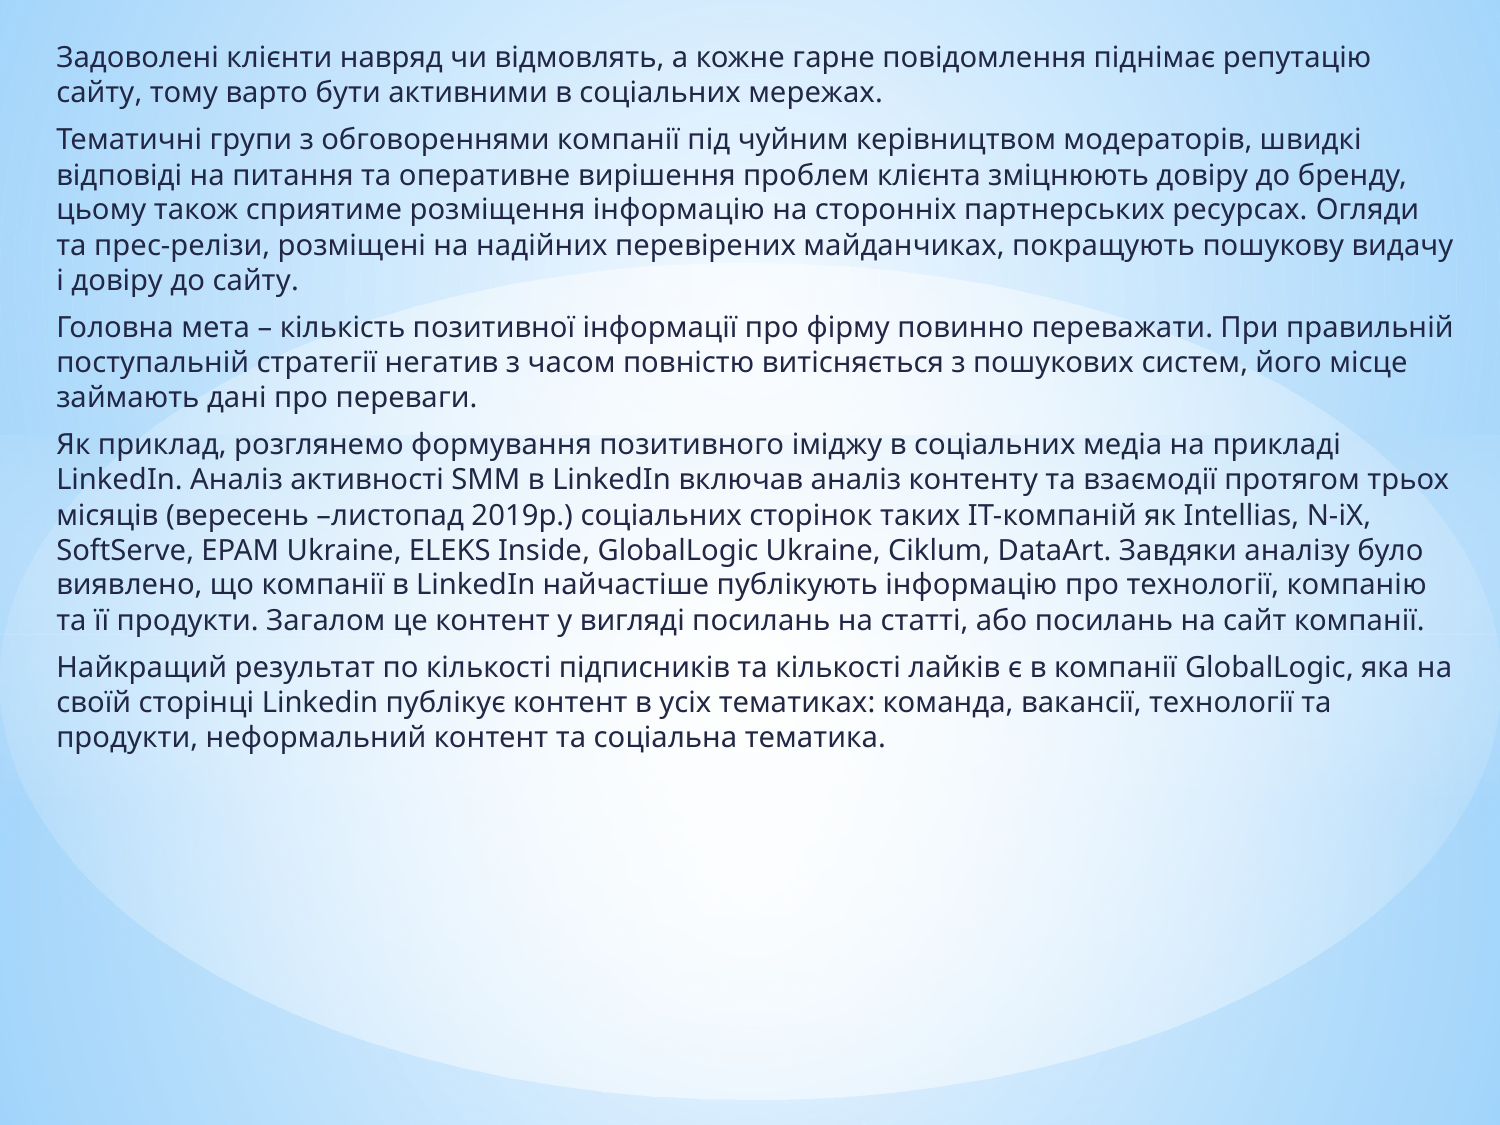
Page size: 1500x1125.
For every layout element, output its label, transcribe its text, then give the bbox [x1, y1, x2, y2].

subtitle Задоволені клієнти навряд чи відмовлять, а кожне гарне повідомлення піднімає репутацію сайту, тому варто бути активними в соціальних мережах. Тематичні групи з обговореннями компанії під чуйним керівництвом модераторів, швидкі відповіді на питання та оперативне вирішення проблем клієнта зміцнюють довіру до бренду, цьому також сприятиме розміщення інформацію на сторонніх партнерських ресурсах. Огляди та прес-релізи, розміщені на надійних перевірених майданчиках, покращують пошукову видачу і довіру до сайту. Головна мета – кількість позитивної інформації про фірму повинно переважати. При правильній поступальній стратегії негатив з часом повністю витісняється з пошукових систем, його місце займають дані про переваги. Як приклад, розглянемо формування позитивного іміджу в соціальних медіа на прикладі LinkedIn. Аналіз активності SMM в LinkedIn включав аналіз контенту та взаємодії протягом трьох місяців (вересень –листопад 2019р.) соціальних сторінок таких ІТ-компаній як Intellias, N-iX, SoftServe, EPAM Ukraine, ELEKS Inside, GlobalLogic Ukraine, Ciklum, DataArt. Завдяки аналізу було виявлено, що компанії в LinkedІn найчастіше публікують інформацію про технології, компанію та її продукти. Загалом це контент у вигляді посилань на статті, або посилань на сайт компанії. Найкращий результат по кількості підписників та кількості лайків є в компанії GlobalLogic, яка на своїй сторінці Linkedin публікує контент в усіх тематиках: команда, вакансії, технології та продукти, неформальний контент та соціальна тематика. [41, 30, 1471, 1094]
